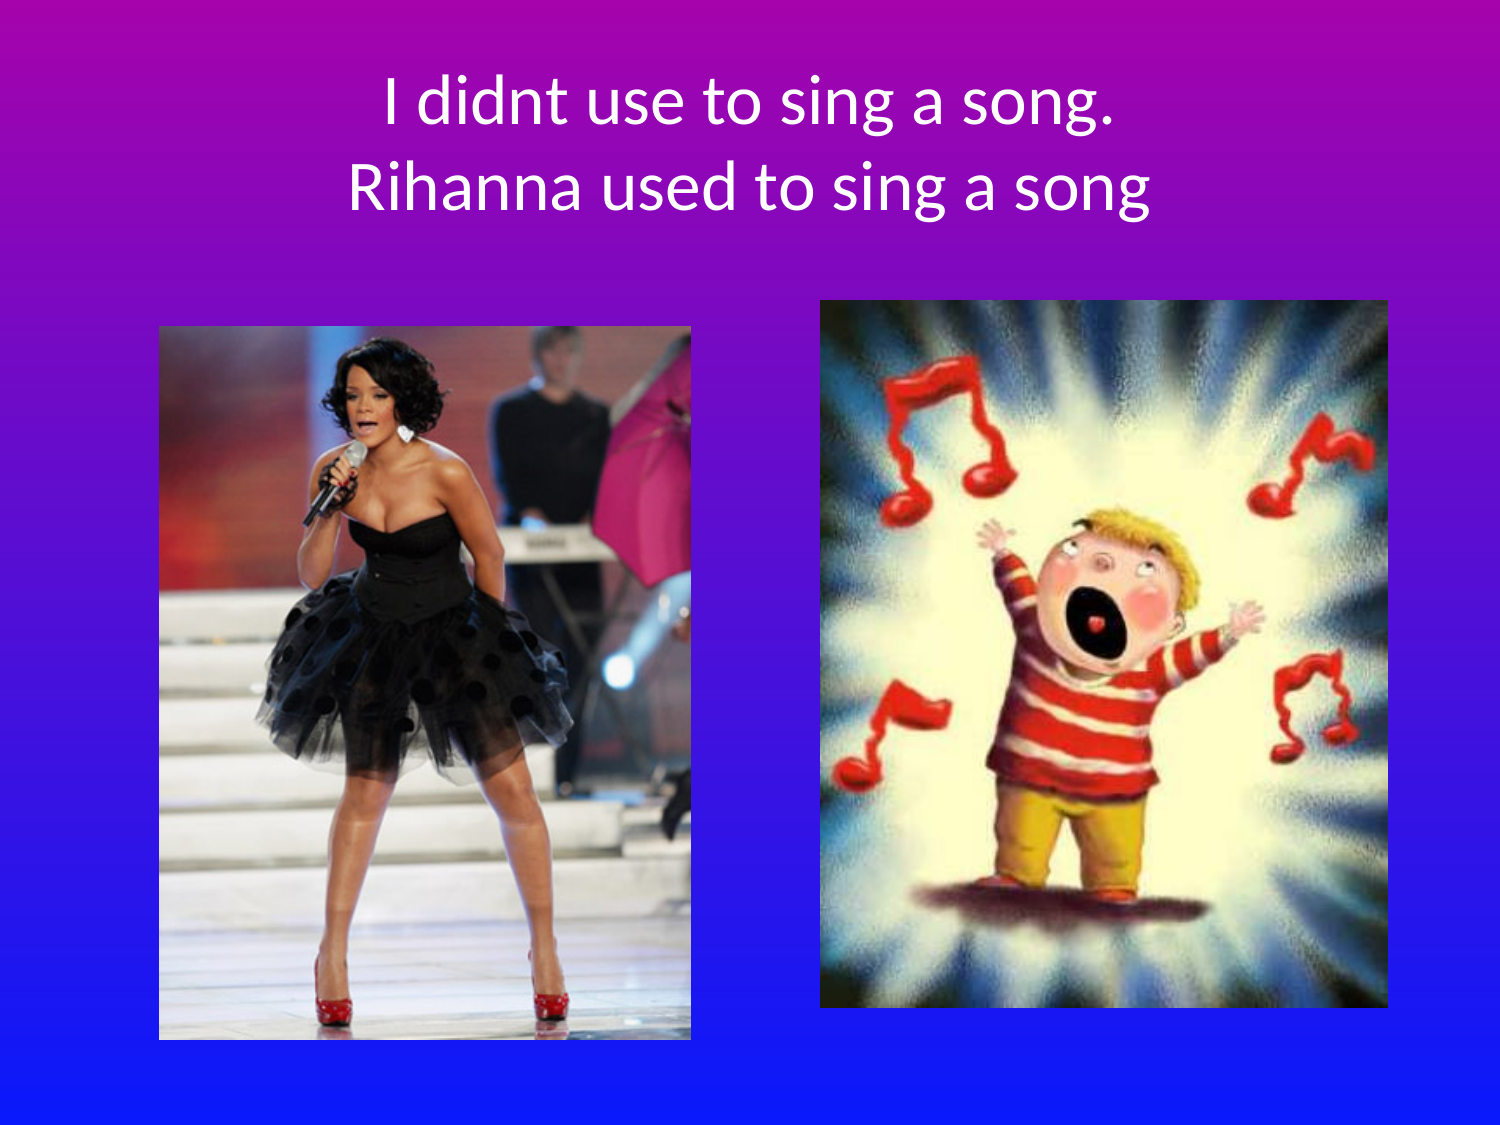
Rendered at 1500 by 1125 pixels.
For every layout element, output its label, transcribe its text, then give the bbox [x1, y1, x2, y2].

picture [159, 326, 692, 1040]
title I didnt use to sing a song. Rihanna used to sing a song [75, 45, 1425, 233]
picture [820, 300, 1389, 1008]
